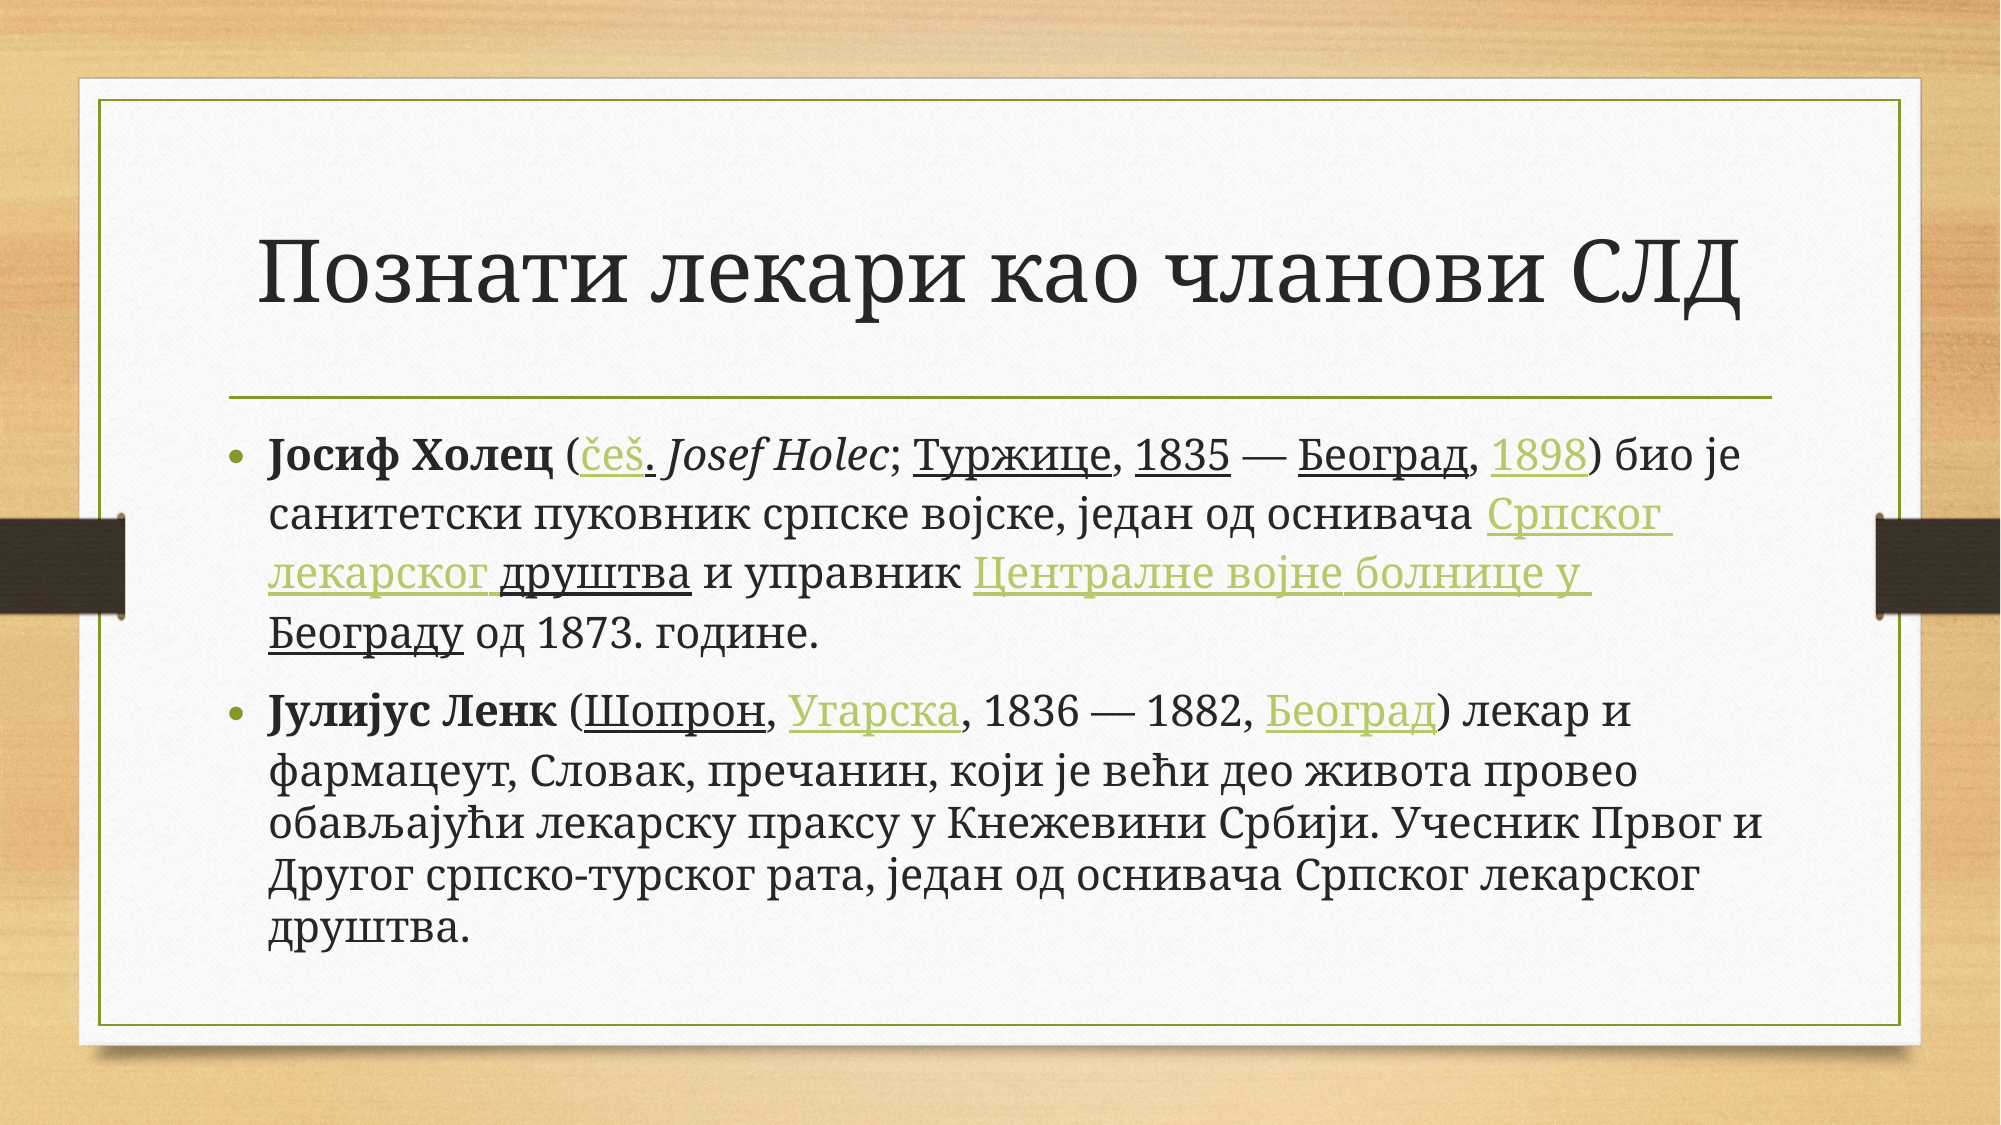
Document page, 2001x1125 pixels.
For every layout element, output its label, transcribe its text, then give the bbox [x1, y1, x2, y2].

title Познати лекари као чланови СЛД [212, 161, 1788, 375]
list Јосиф Холец (češ. Josef Holec; Туржице, 1835 — Београд, 1898) био је санитетски пуковник српске војске, један од оснивача Српског лекарског друштва и управник Централне војне болнице у Београду од 1873. године. Јулијус Ленк (Шопрон, Угарска, 1836 — 1882, Београд) лекар и фармацеут, Словак, пречанин, који је већи део живота провео обављајући лекарску праксу у Кнежевини Србији. Учесник Првог и Другог српско-турског рата, један од оснивача Српског лекарског друштва. [212, 419, 1788, 964]
picture [0, 0, 2001, 1125]
